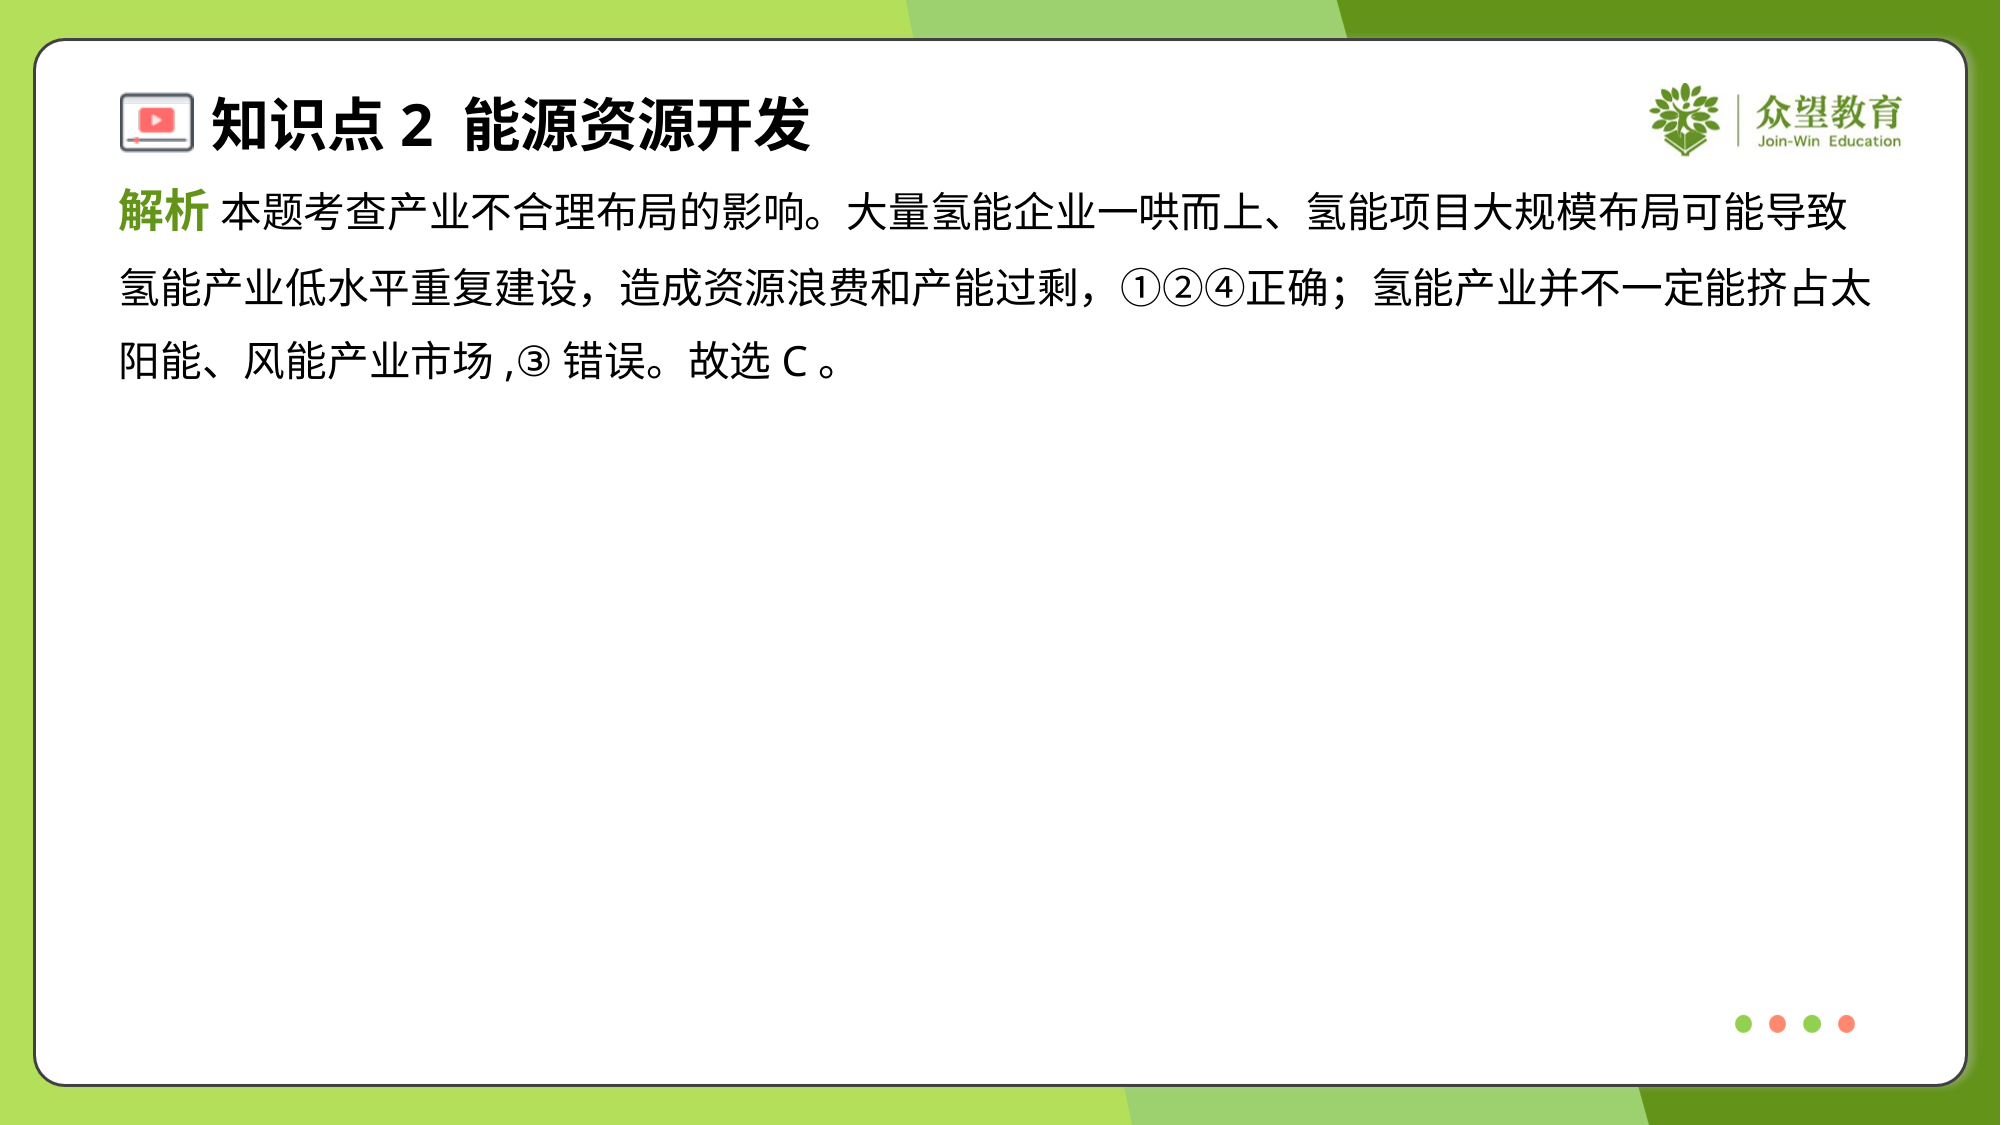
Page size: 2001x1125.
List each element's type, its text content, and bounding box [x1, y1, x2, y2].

text_box 解析 本题考查产业不合理布局的影响。大量氢能企业一哄而上、氢能项目大规模布局可能导致 氢能产业低水平重复建设，造成资源浪费和产能过剩，①②④正确；氢能产业并不一定能挤占太 阳能、风能产业市场,③错误。故选C。 [118, 159, 1883, 377]
picture [0, 0, 2000, 1125]
